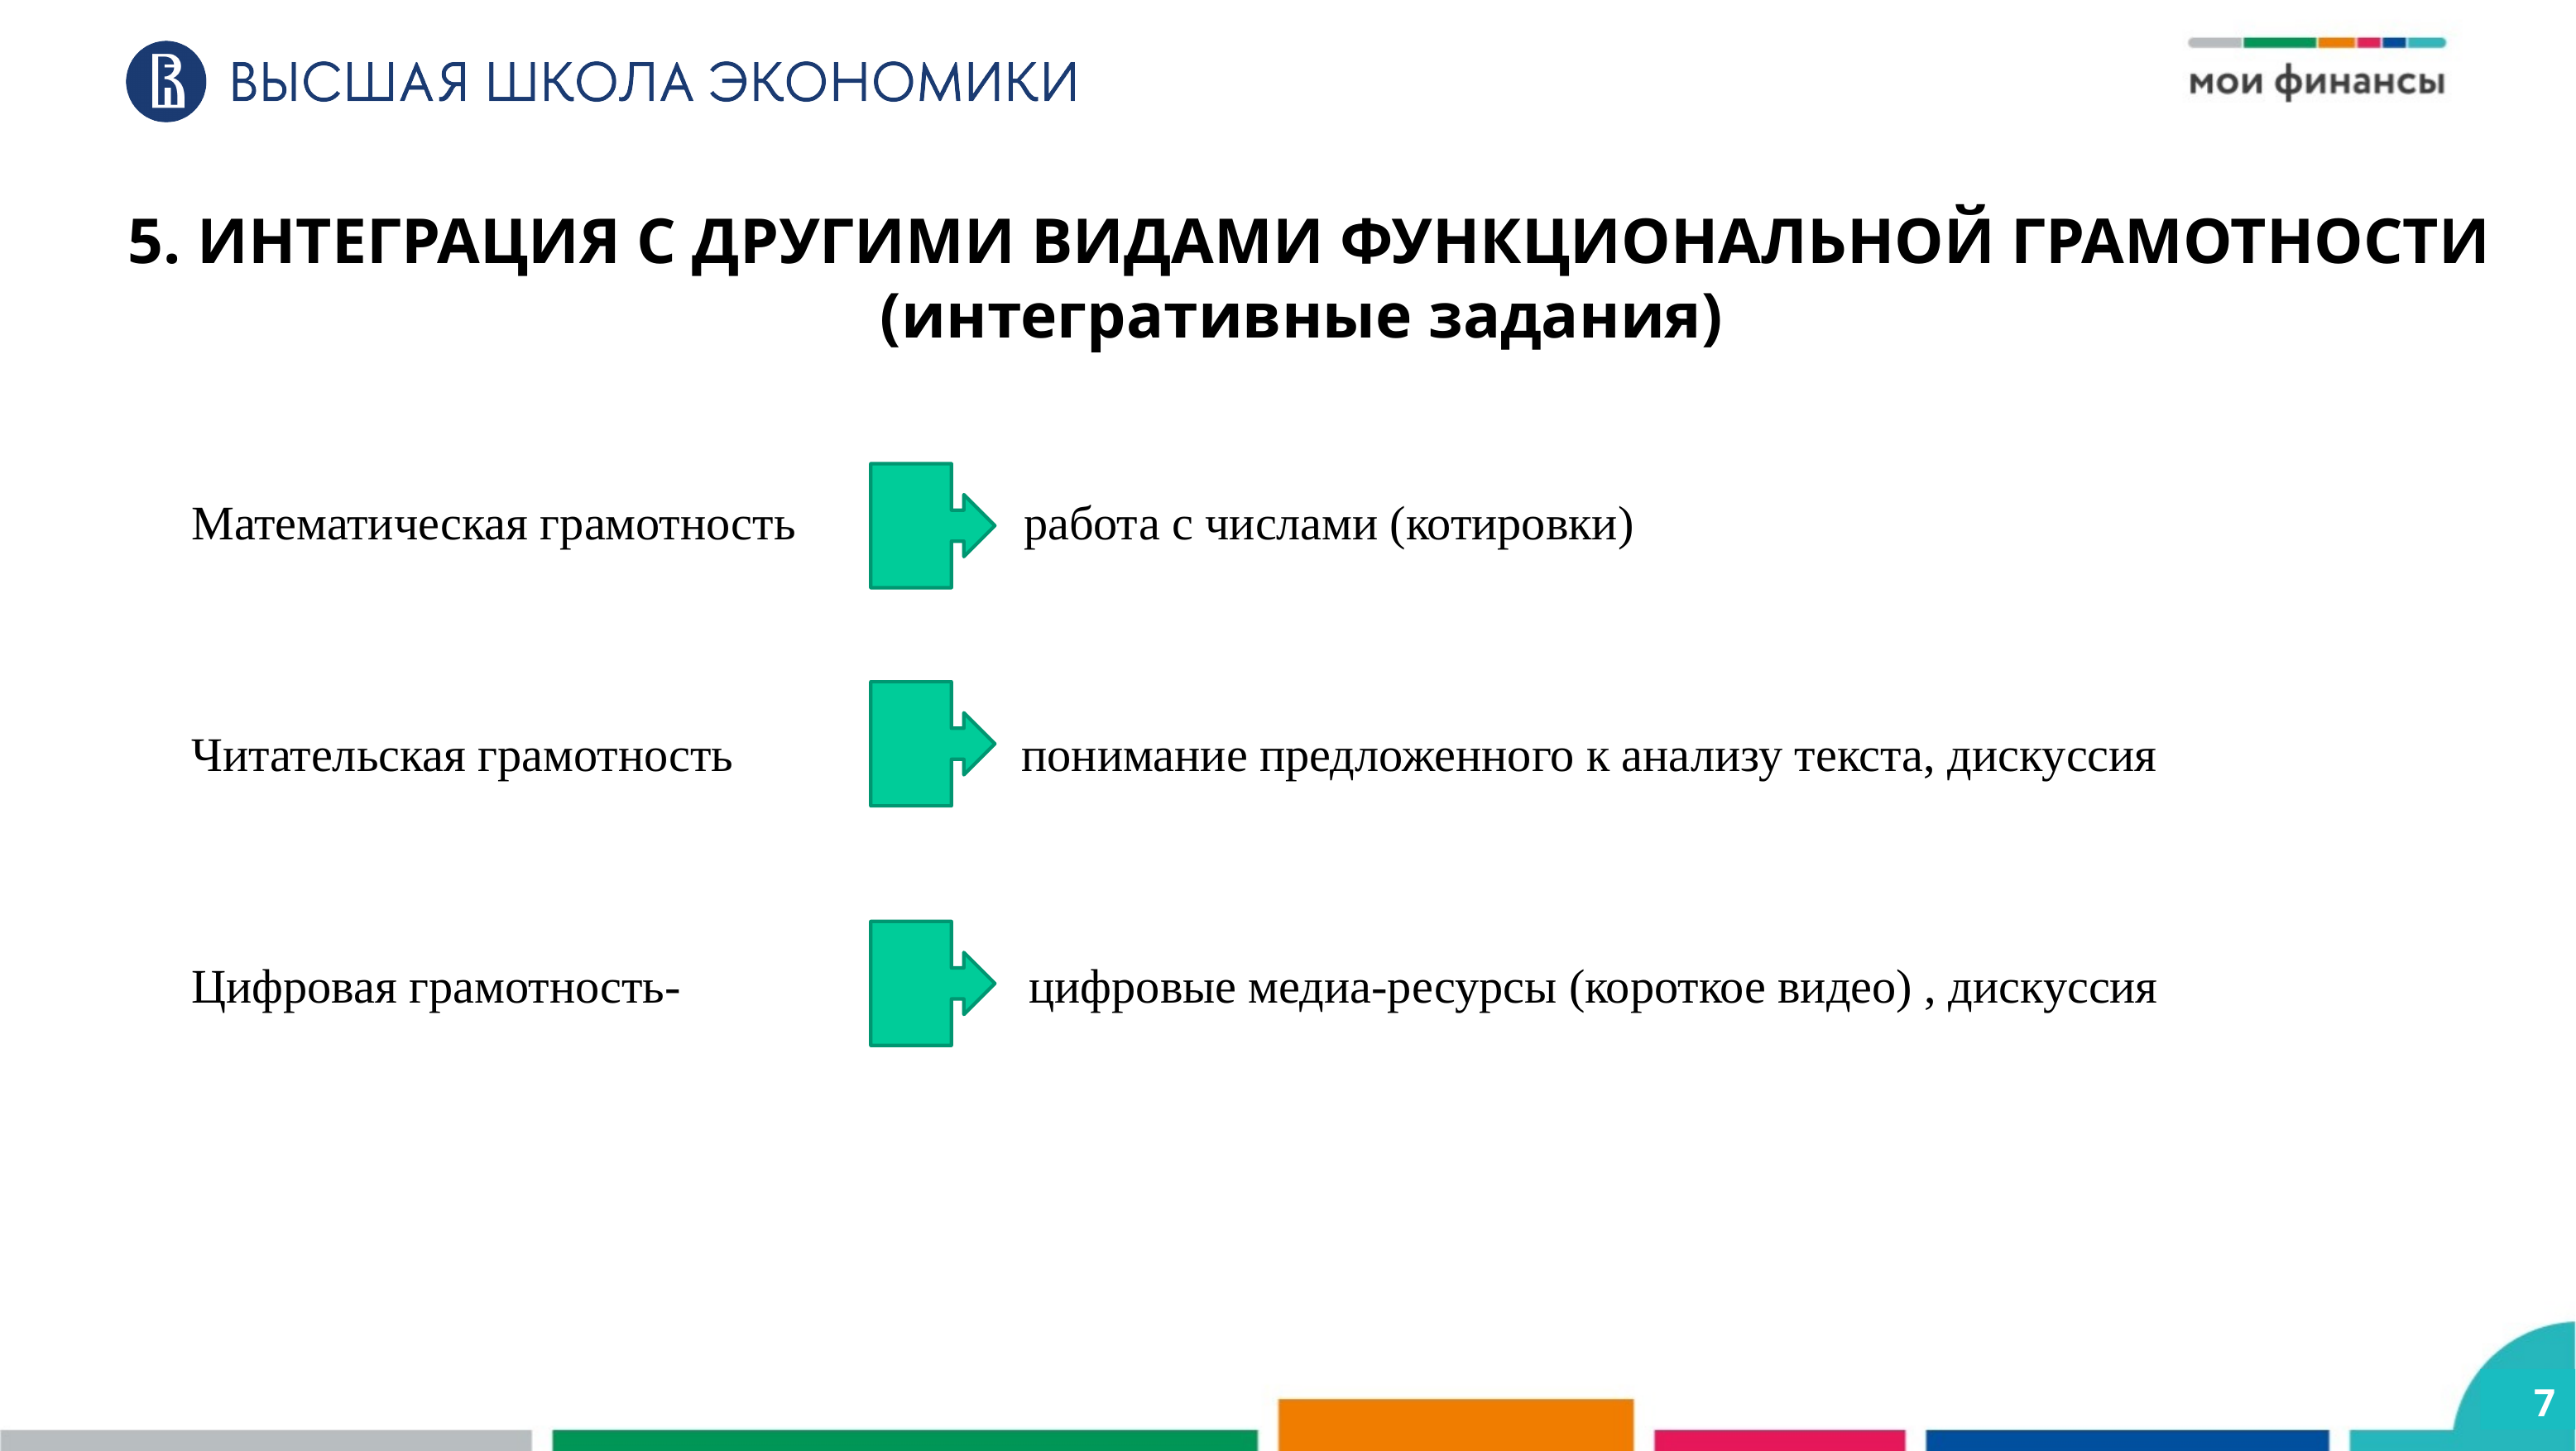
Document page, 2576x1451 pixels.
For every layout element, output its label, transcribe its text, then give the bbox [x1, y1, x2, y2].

picture [0, 0, 2576, 1451]
text_box [869, 919, 997, 1047]
text_box Математическая грамотность работа с числами (котировки) Читательская грамотность понимание предложенного к анализу текста, дискуссия Цифровая грамотность- цифровые медиа-ресурсы (короткое видео) , дискуссия [179, 485, 2374, 1019]
text_box [869, 680, 997, 808]
text_box 7 [2480, 1368, 2576, 1430]
text_box [869, 462, 997, 590]
text_box 5. ИНТЕГРАЦИЯ С ДРУГИМИ ВИДАМИ ФУНКЦИОНАЛЬНОЙ ГРАМОТНОСТИ (интегративные задания) [44, 192, 2576, 435]
